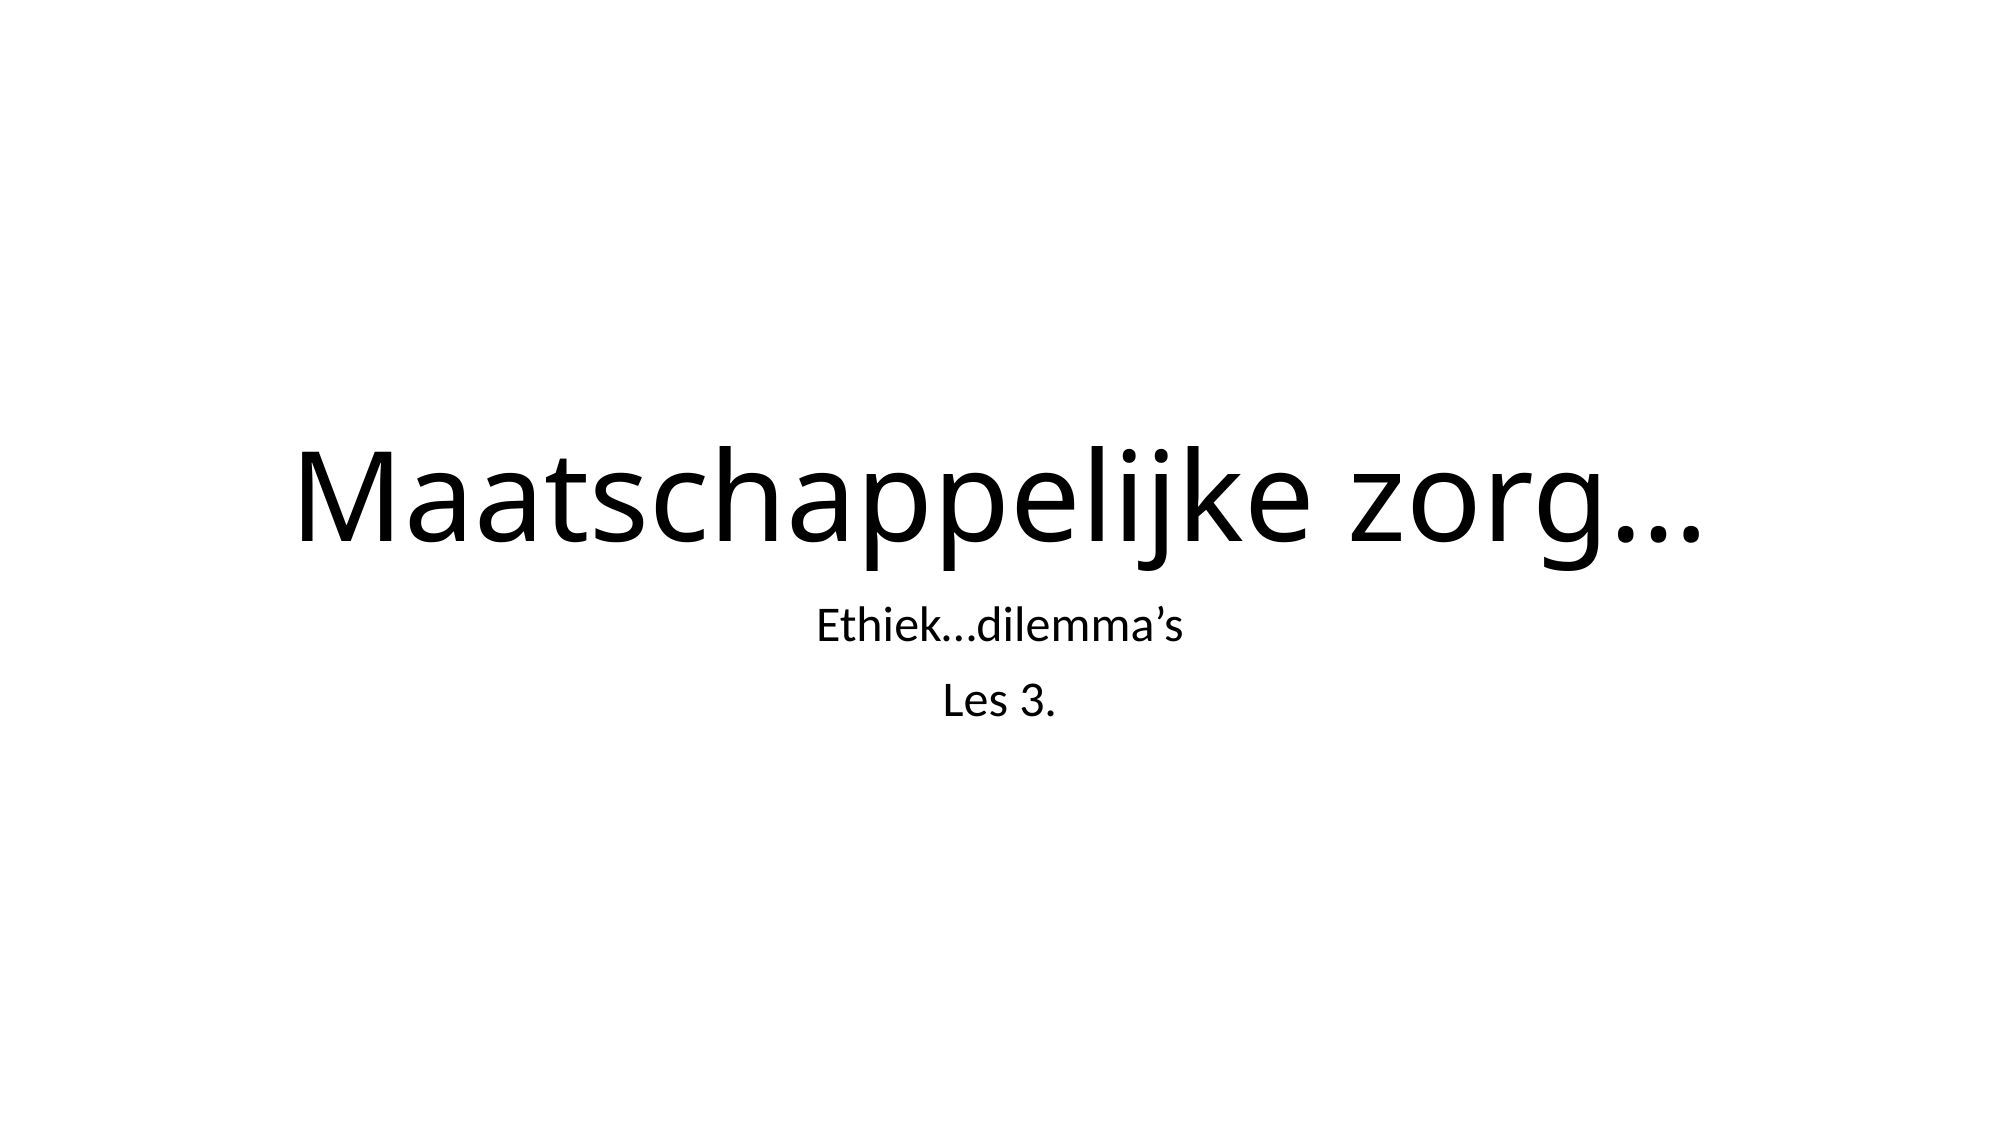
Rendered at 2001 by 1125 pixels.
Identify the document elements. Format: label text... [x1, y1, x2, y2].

title Maatschappelijke zorg… [249, 184, 1750, 576]
subtitle Ethiek…dilemma’s Les 3. [249, 590, 1750, 863]
